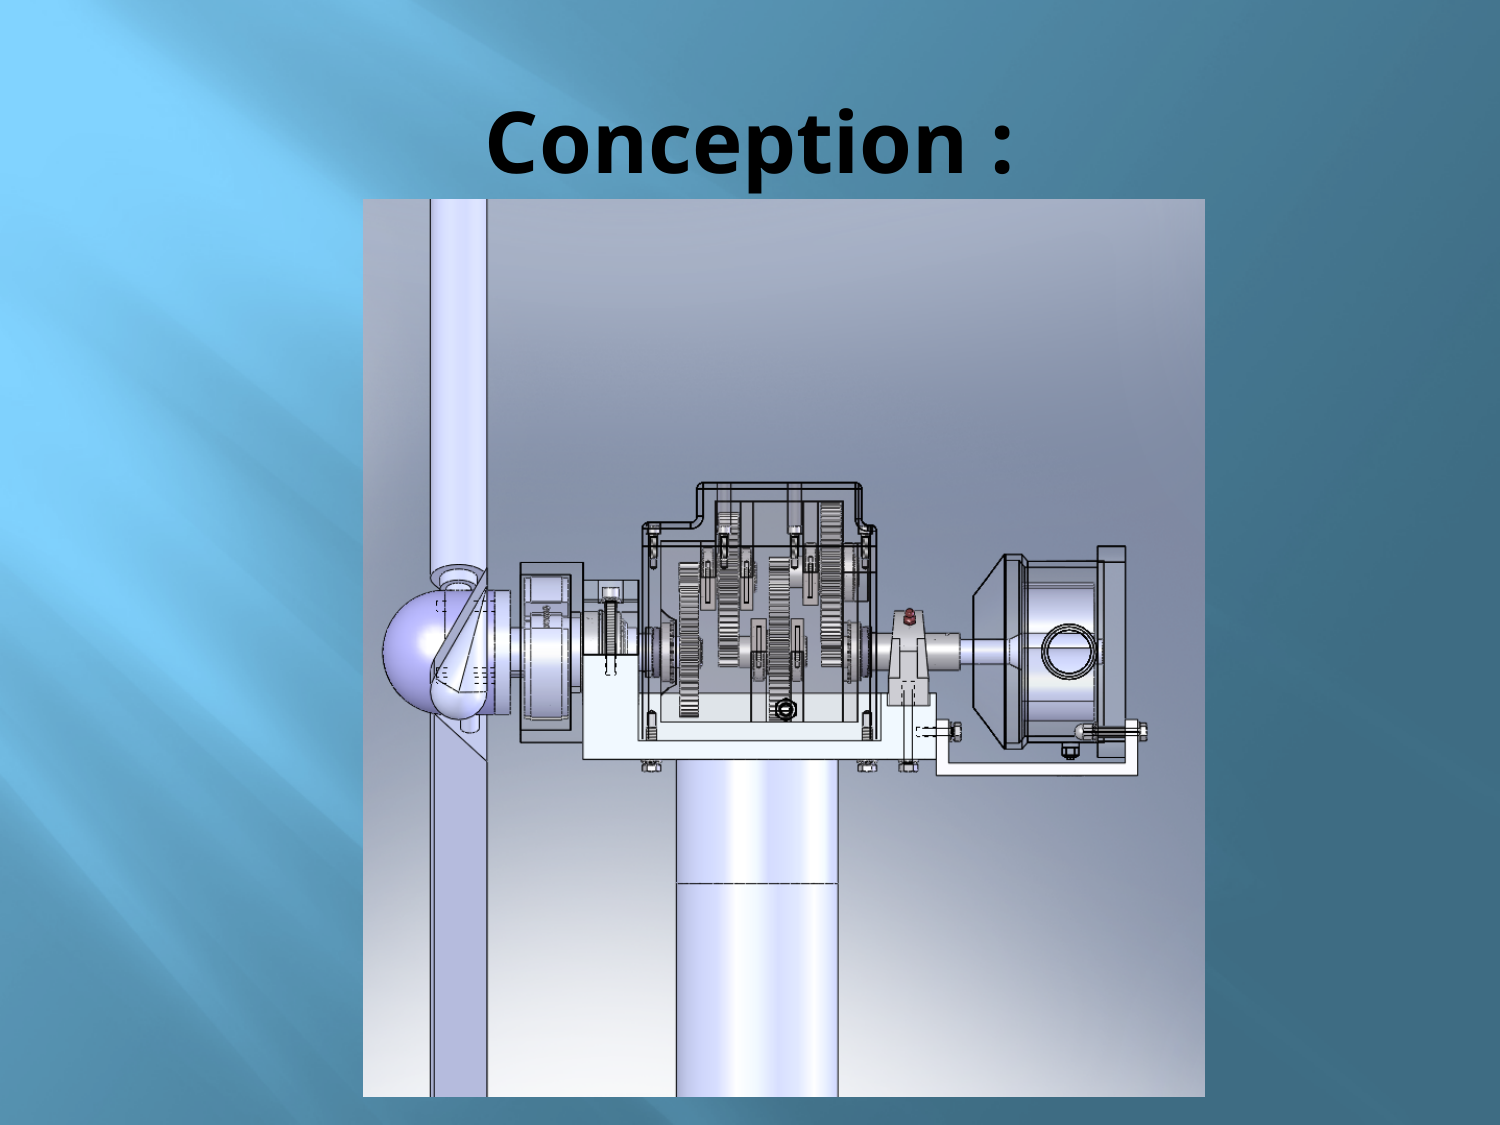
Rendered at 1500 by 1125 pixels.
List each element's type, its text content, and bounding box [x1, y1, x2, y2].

title Conception : [75, 45, 1425, 233]
picture [362, 198, 1205, 1097]
